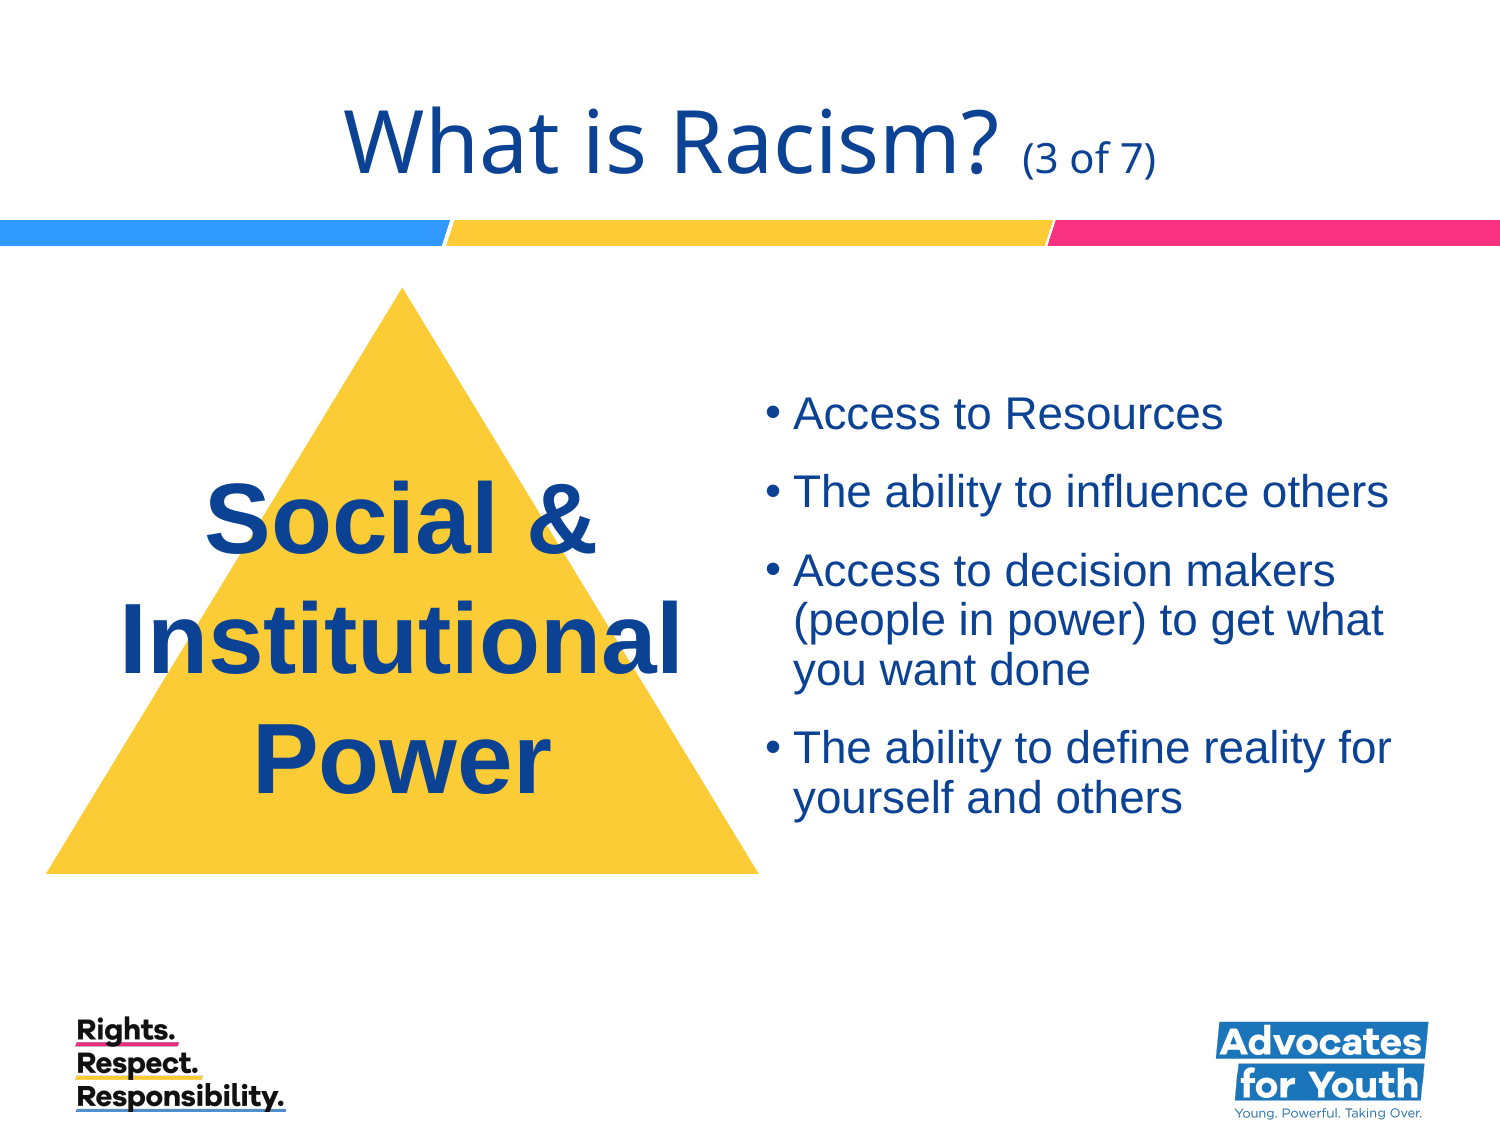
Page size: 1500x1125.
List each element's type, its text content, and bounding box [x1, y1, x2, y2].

title What is Racism? (3 of 7) [75, 45, 1425, 233]
list Access to Resources The ability to influence others Access to decision makers (people in power) to get what you want done The ability to define reality for yourself and others [748, 382, 1462, 1058]
picture [0, 207, 1500, 258]
text_box [45, 808, 748, 874]
text_box Social & Institutional Power [85, 446, 719, 822]
text_box [305, 287, 499, 446]
